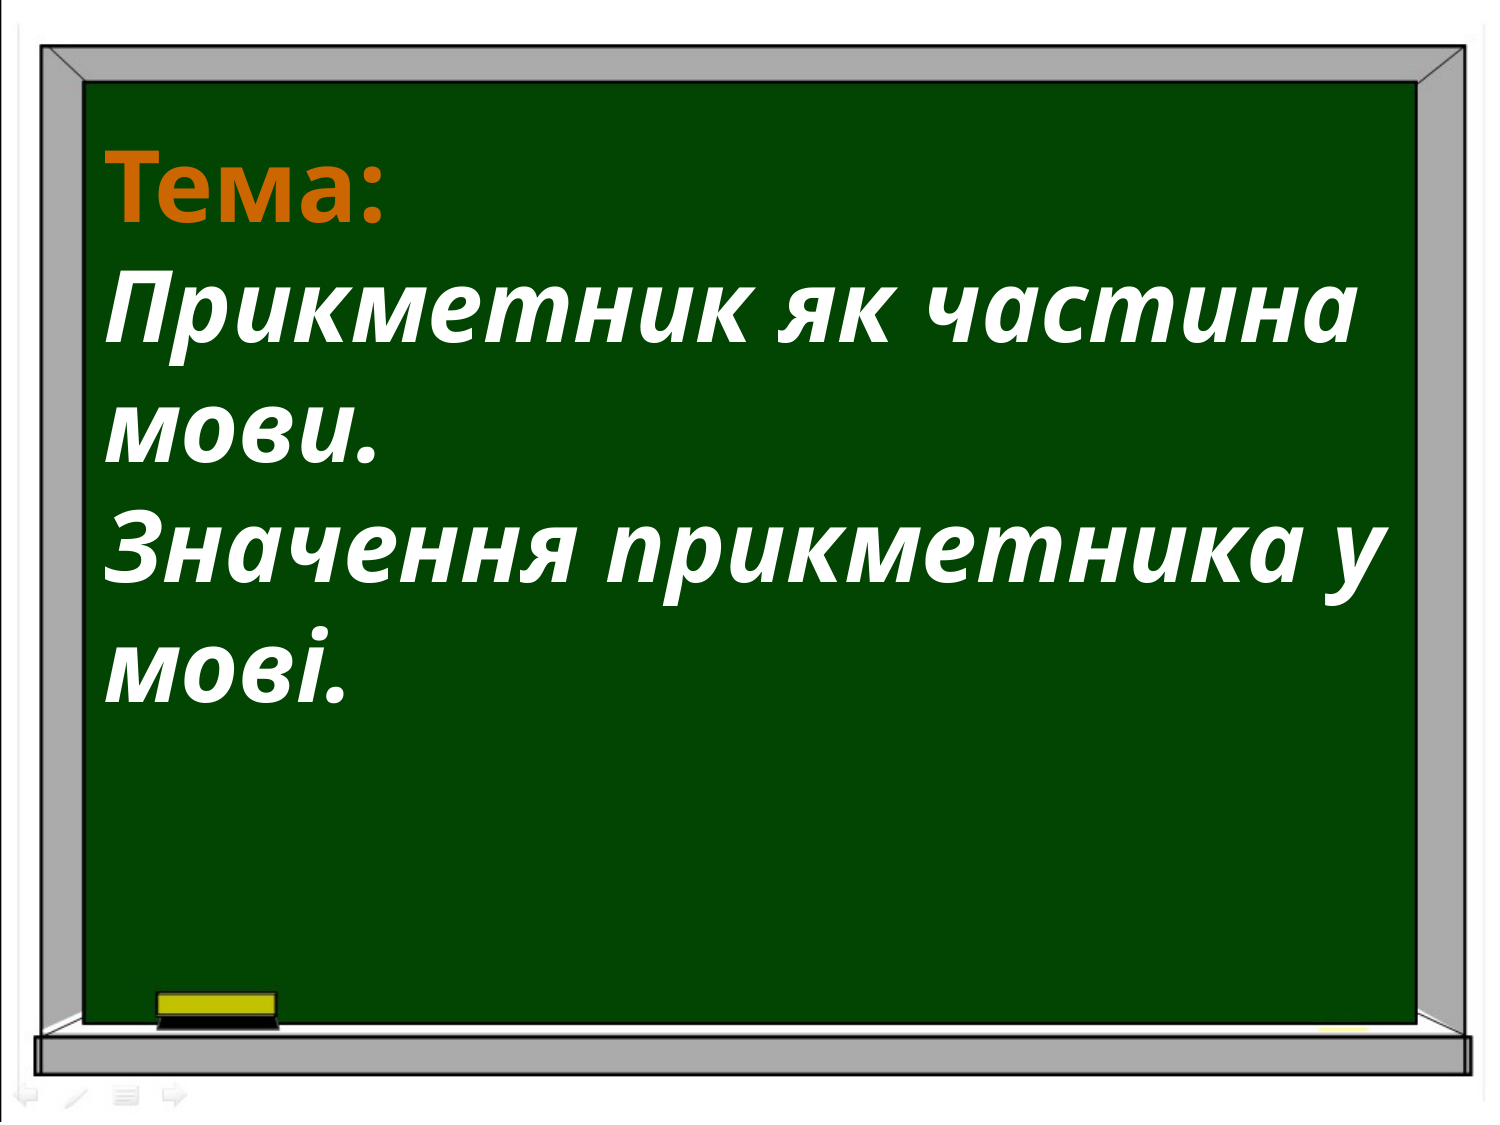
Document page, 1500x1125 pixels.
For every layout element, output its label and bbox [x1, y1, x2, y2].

list [0, 0, 1500, 1123]
